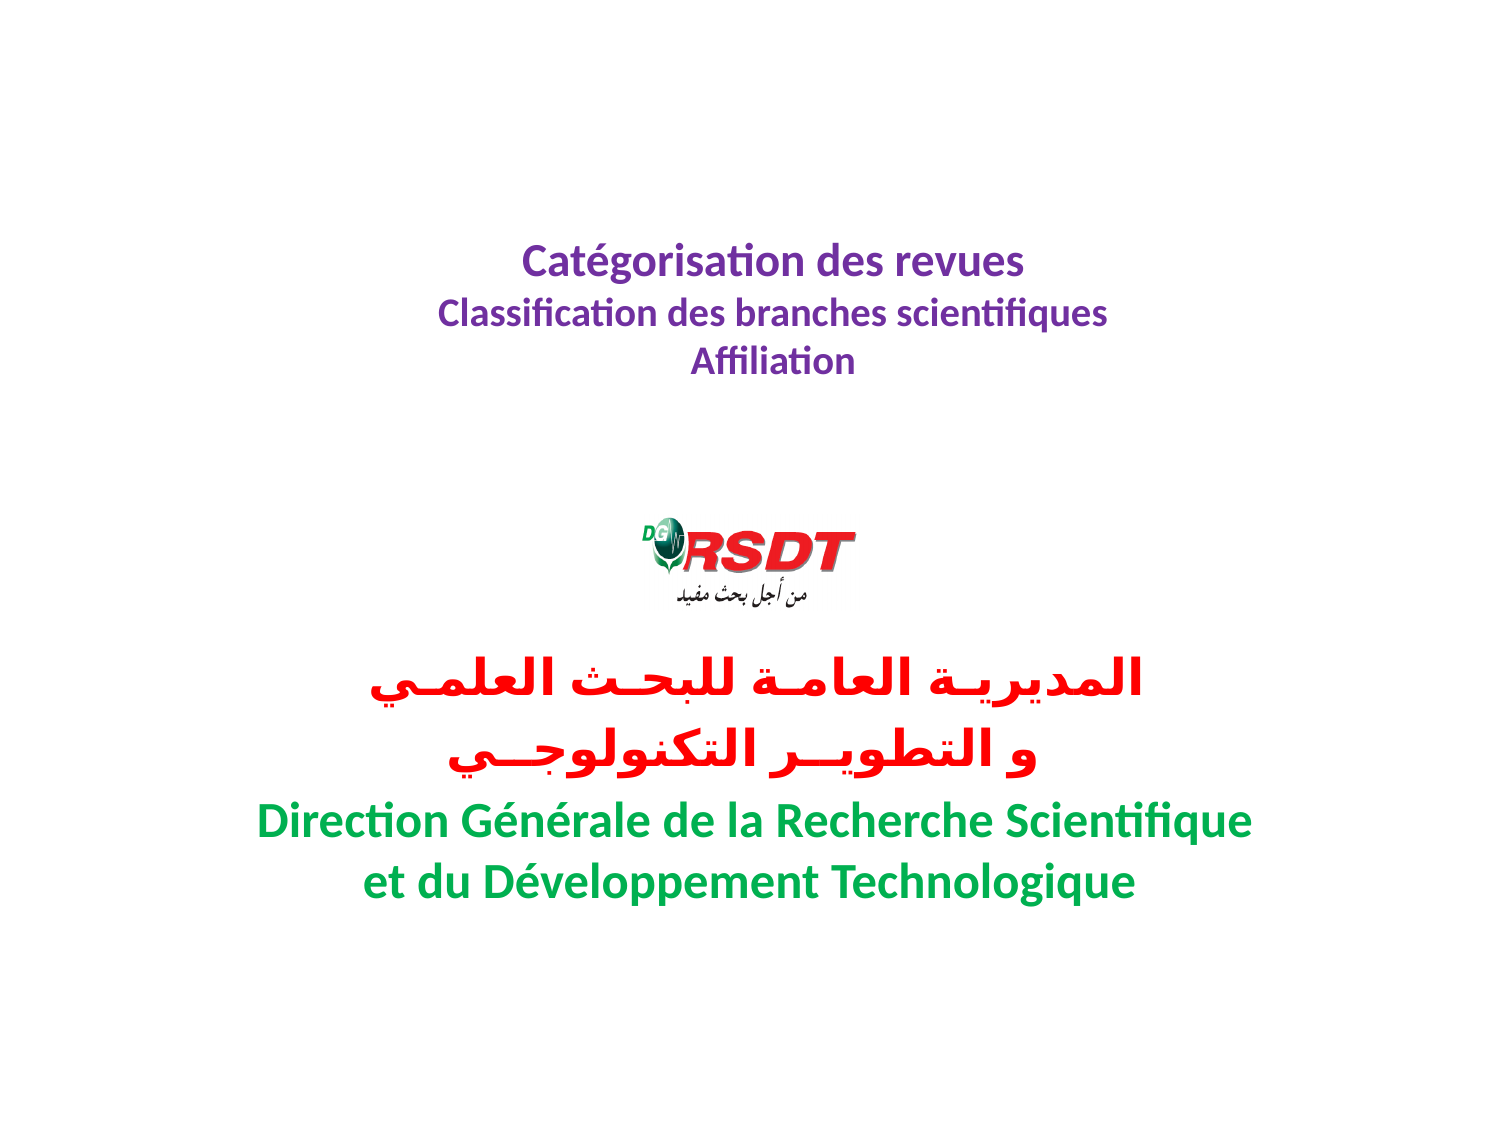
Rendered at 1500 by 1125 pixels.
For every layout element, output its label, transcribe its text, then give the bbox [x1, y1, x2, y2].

title Catégorisation des revues Classification des branches scientifiques Affiliation [135, 219, 1411, 461]
picture [640, 514, 860, 611]
subtitle المديريـة العامـة للبحـث العلمـي و التطويــر التكنولوجــي Direction Générale de la Recherche Scientifique et du Développement Technologique [225, 637, 1275, 925]
